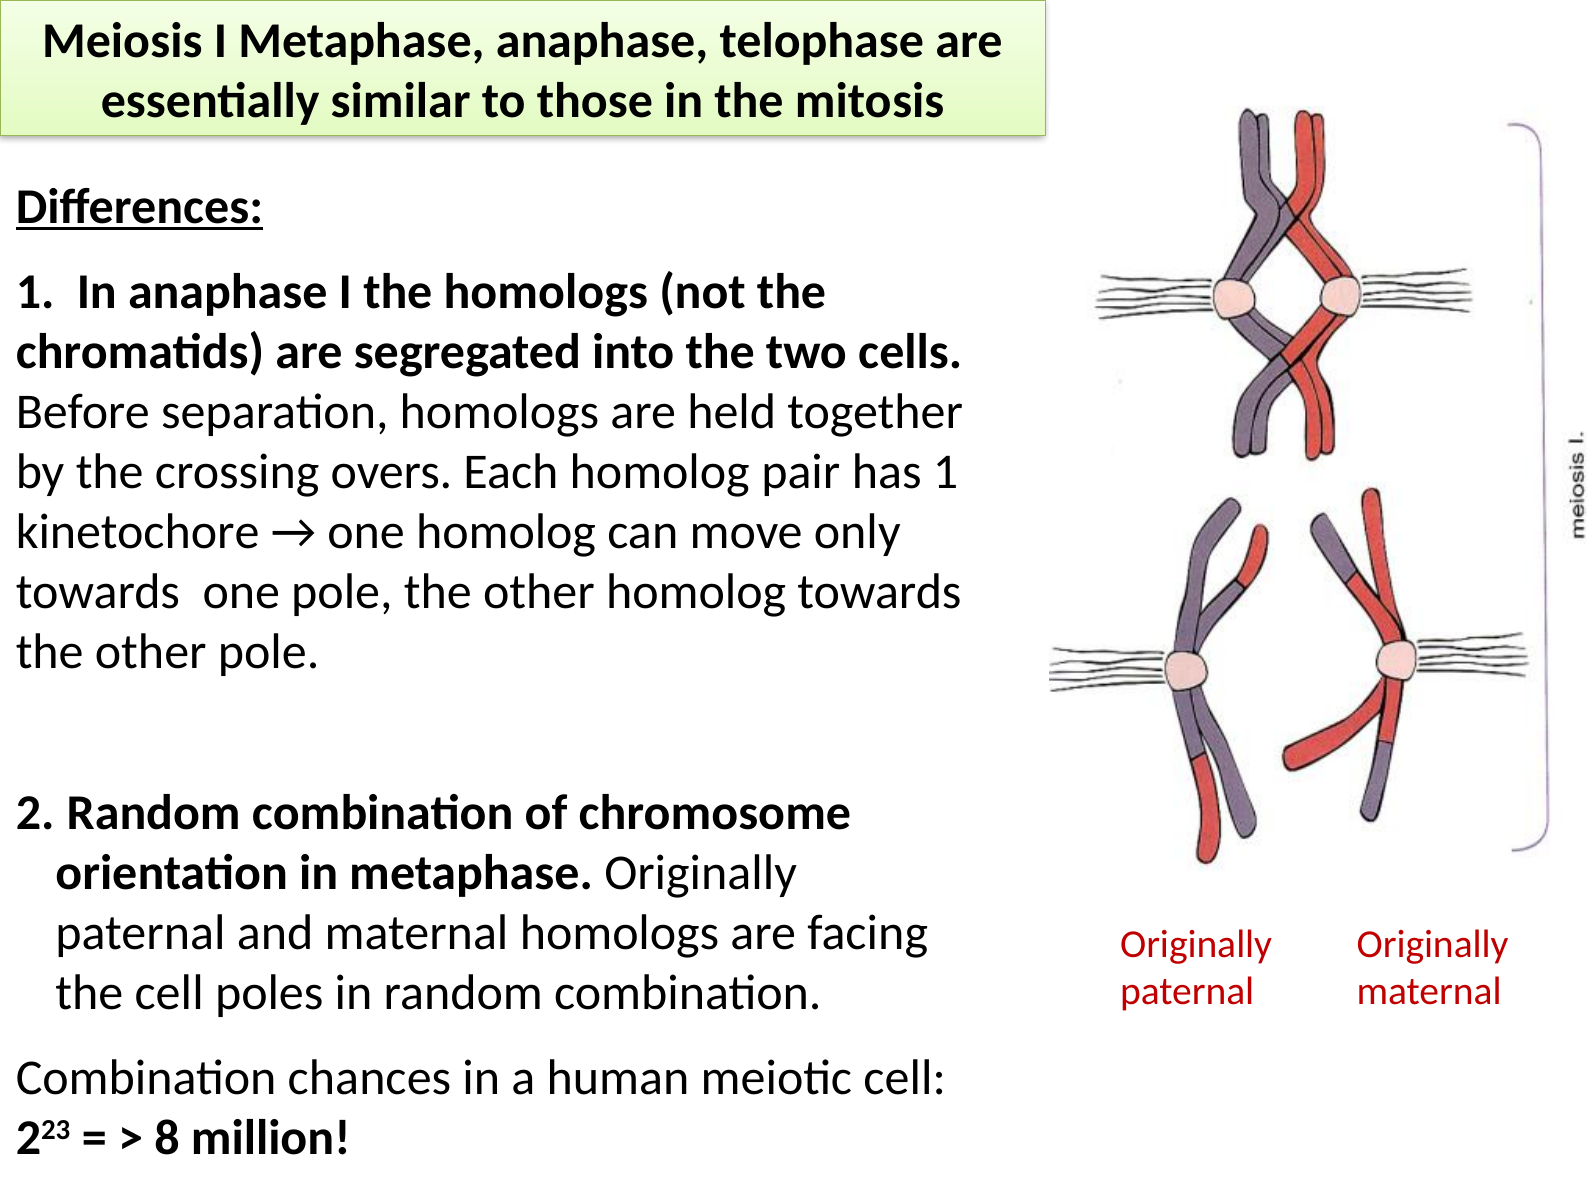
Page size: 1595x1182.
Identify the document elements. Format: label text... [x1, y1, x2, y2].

text_box Random combination of chromosome orientation in metaphase. Originally paternal and maternal homologs are facing the cell poles in random combination. Combination chances in a human meiotic cell: 223 = > 8 million! [0, 771, 975, 1173]
text_box Meiosis I Metaphase, anaphase, telophase are essentially similar to those in the mitosis [0, 0, 1046, 136]
text_box Originally maternal [1340, 909, 1543, 1021]
picture [1048, 106, 1595, 873]
text_box Differences: 1. In anaphase I the homologs (not the chromatids) are segregated into the two cells. Before separation, homologs are held together by the crossing overs. Each homolog pair has 1 kinetochore → one homolog can move only towards one pole, the other homolog towards the other pole. [0, 165, 999, 687]
text_box Originally paternal [1104, 909, 1309, 1021]
